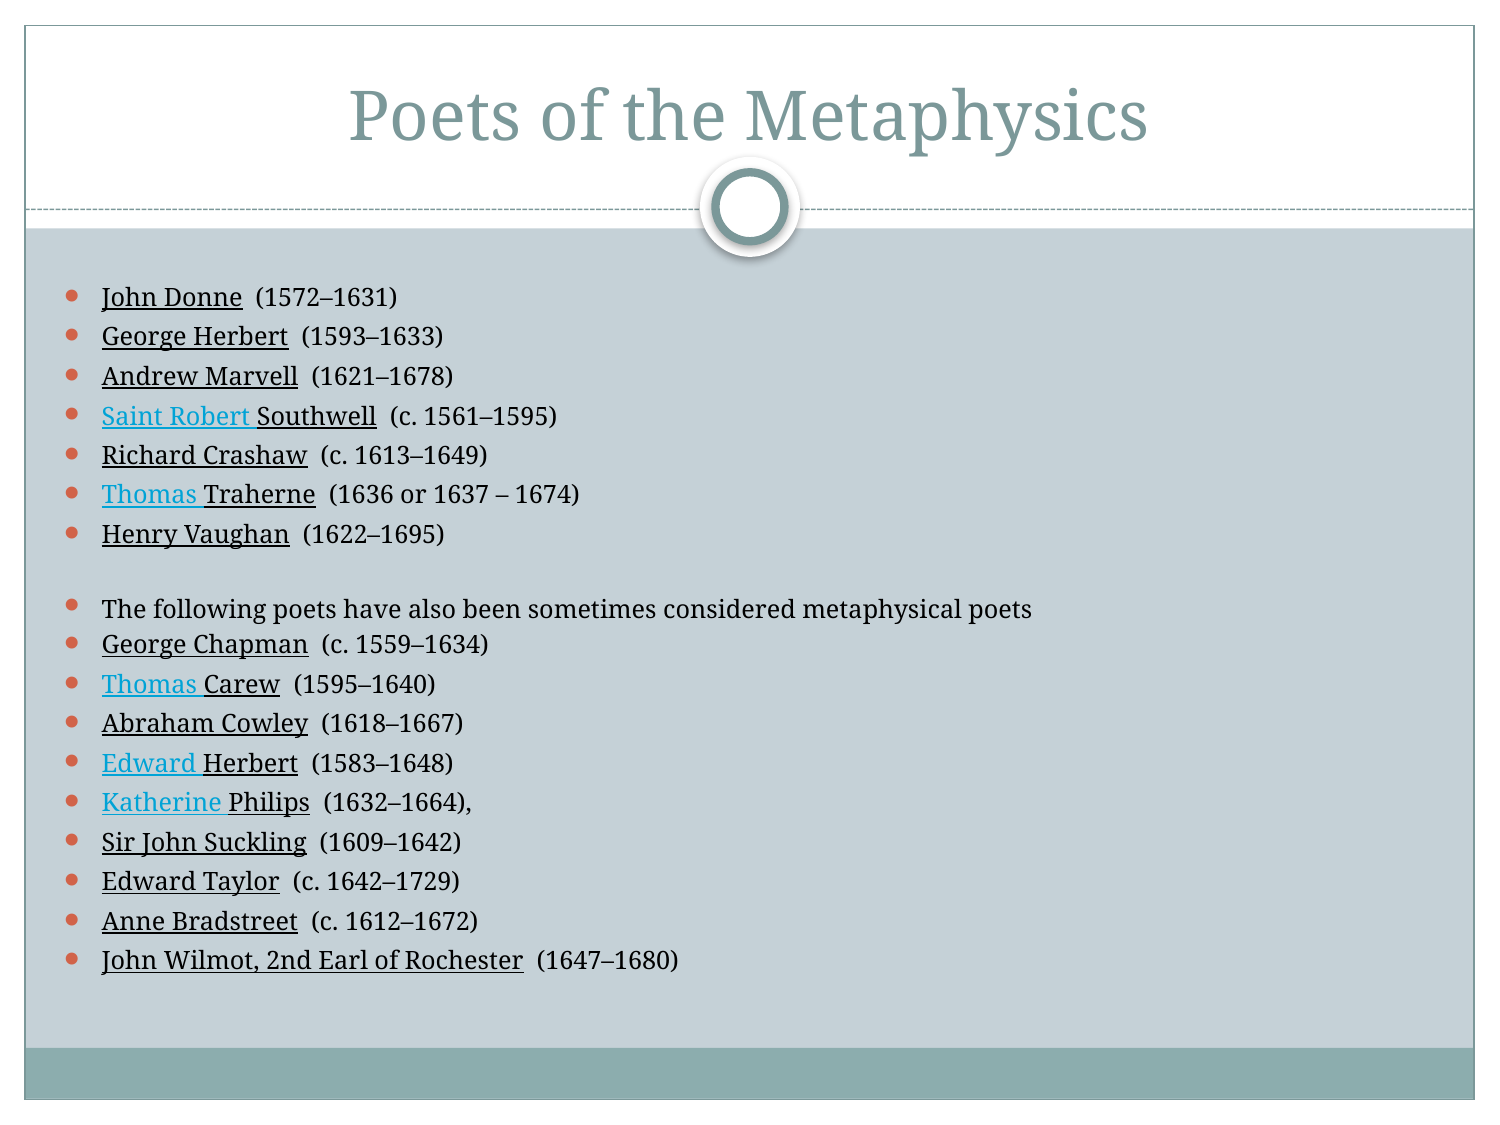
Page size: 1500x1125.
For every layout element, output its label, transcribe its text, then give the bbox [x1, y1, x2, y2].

title Poets of the Metaphysics [49, 37, 1450, 162]
list John Donne (1572–1631) George Herbert (1593–1633) Andrew Marvell (1621–1678) Saint Robert Southwell (c. 1561–1595) Richard Crashaw (c. 1613–1649) Thomas Traherne (1636 or 1637 – 1674) Henry Vaughan (1622–1695) The following poets have also been sometimes considered metaphysical poets George Chapman (c. 1559–1634) Thomas Carew (1595–1640) Abraham Cowley (1618–1667) Edward Herbert (1583–1648) Katherine Philips (1632–1664), Sir John Suckling (1609–1642) Edward Taylor (c. 1642–1729) Anne Bradstreet (c. 1612–1672) John Wilmot, 2nd Earl of Rochester (1647–1680) [49, 250, 1445, 1001]
